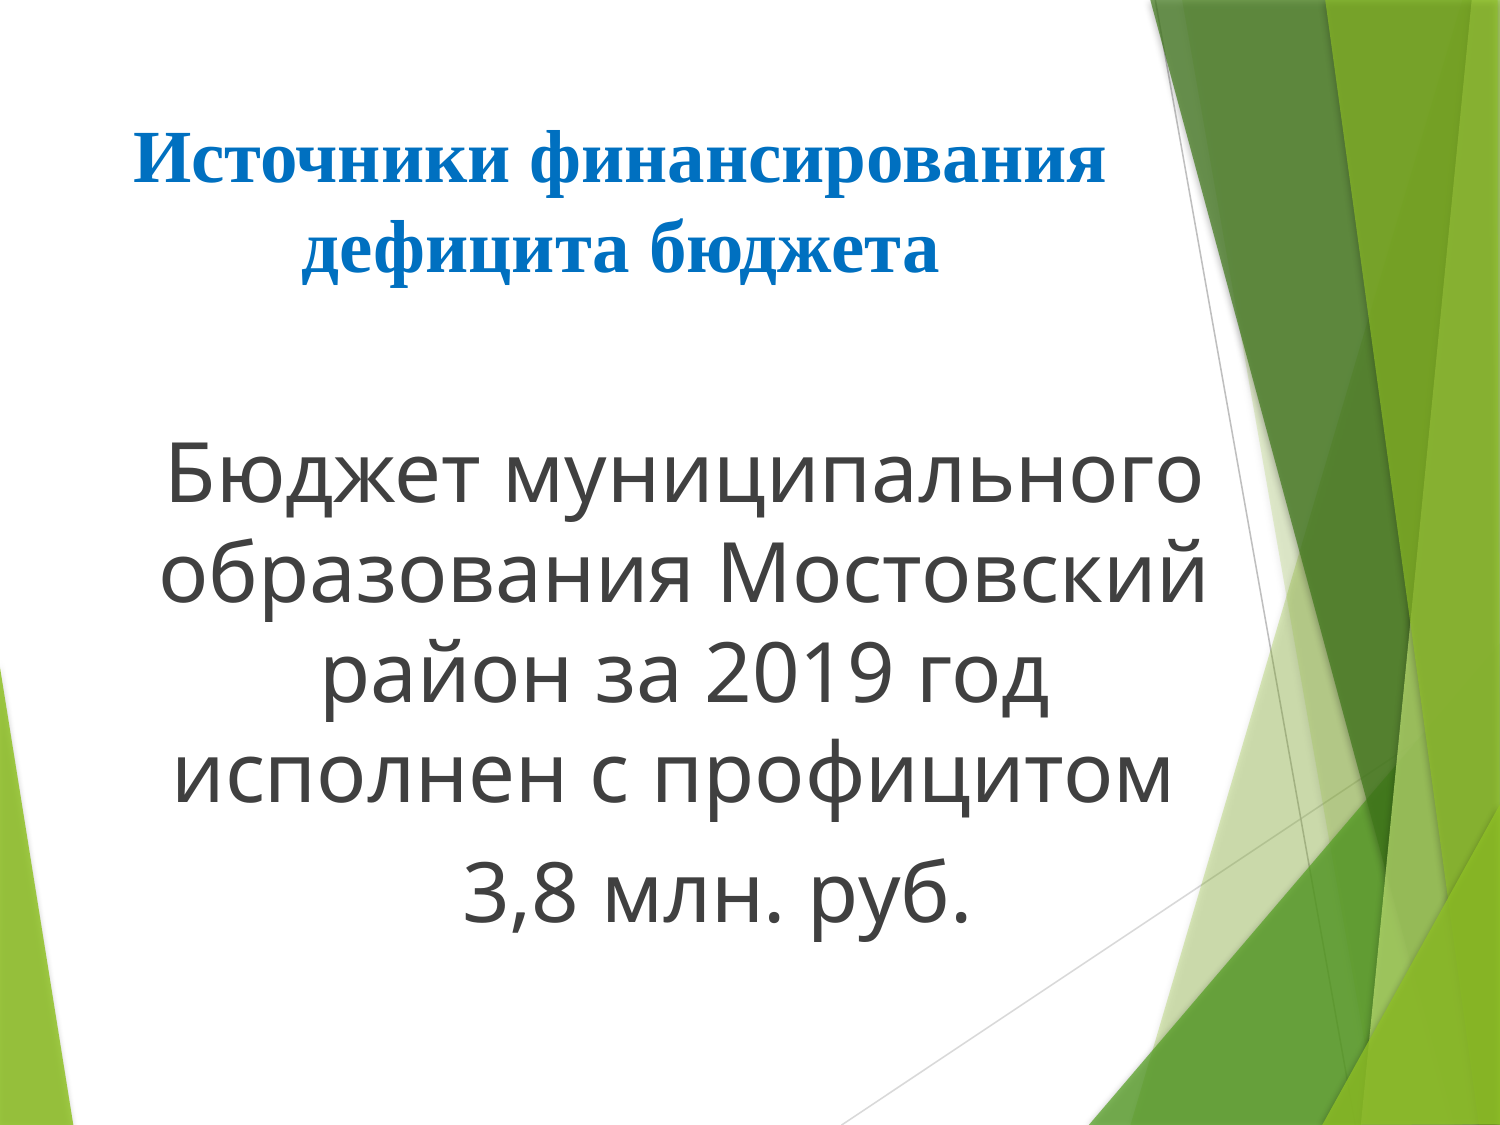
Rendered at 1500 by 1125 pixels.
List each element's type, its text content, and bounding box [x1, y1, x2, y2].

title Источники финансирования дефицита бюджета [99, 99, 1142, 290]
list Бюджет муниципального образования Мостовский район за 2019 год исполнен с профицитом 3,8 млн. руб. [99, 290, 1270, 991]
